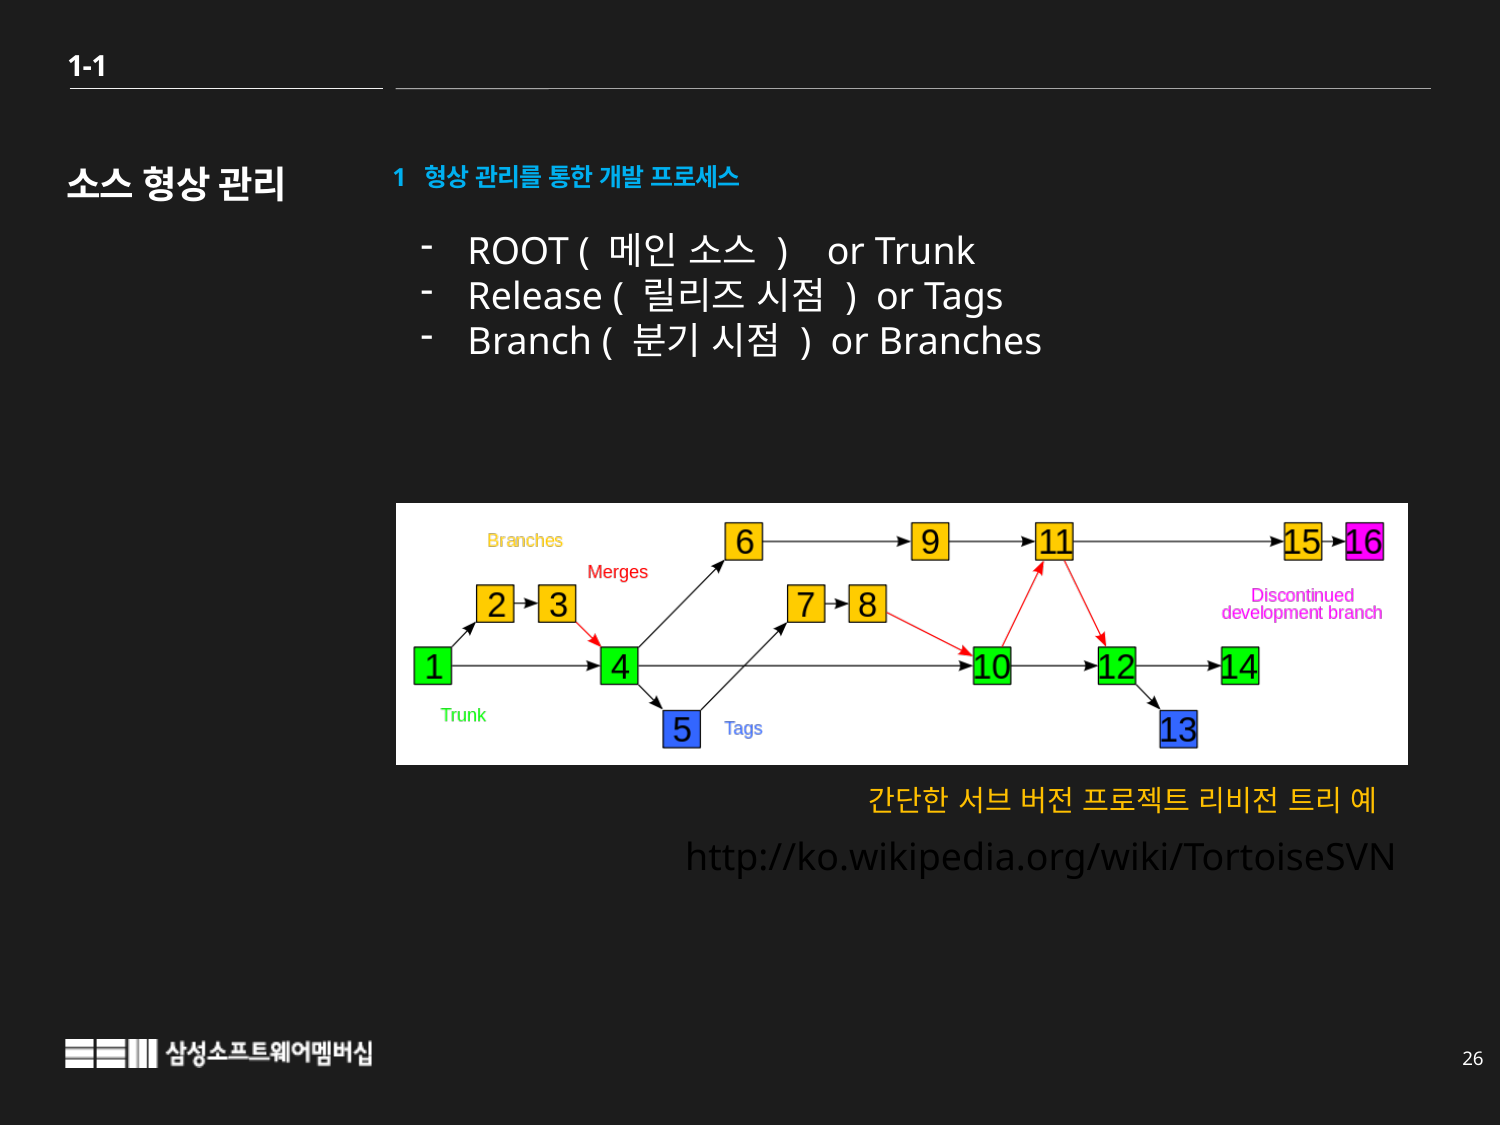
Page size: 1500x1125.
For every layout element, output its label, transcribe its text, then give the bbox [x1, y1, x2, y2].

text_box 소스 형상 관리 [51, 149, 338, 214]
text_box 1-1 [52, 39, 123, 90]
picture [64, 1039, 375, 1068]
text_box 1 형상 관리를 통한 개발 프로세스 [377, 154, 803, 199]
picture [395, 503, 1408, 765]
text_box http://ko.wikipedia.org/wiki/TortoiseSVN [670, 825, 1413, 886]
text_box 간단한 서브 버전 프로젝트 리비전 트리 예 [854, 775, 1393, 825]
text_box ROOT ( 메인 소스 ) or Trunk Release ( 릴리즈 시점 ) or Tags Branch ( 분기 시점 ) or Branches [405, 219, 1058, 370]
text_box 26 [1377, 1039, 1499, 1080]
